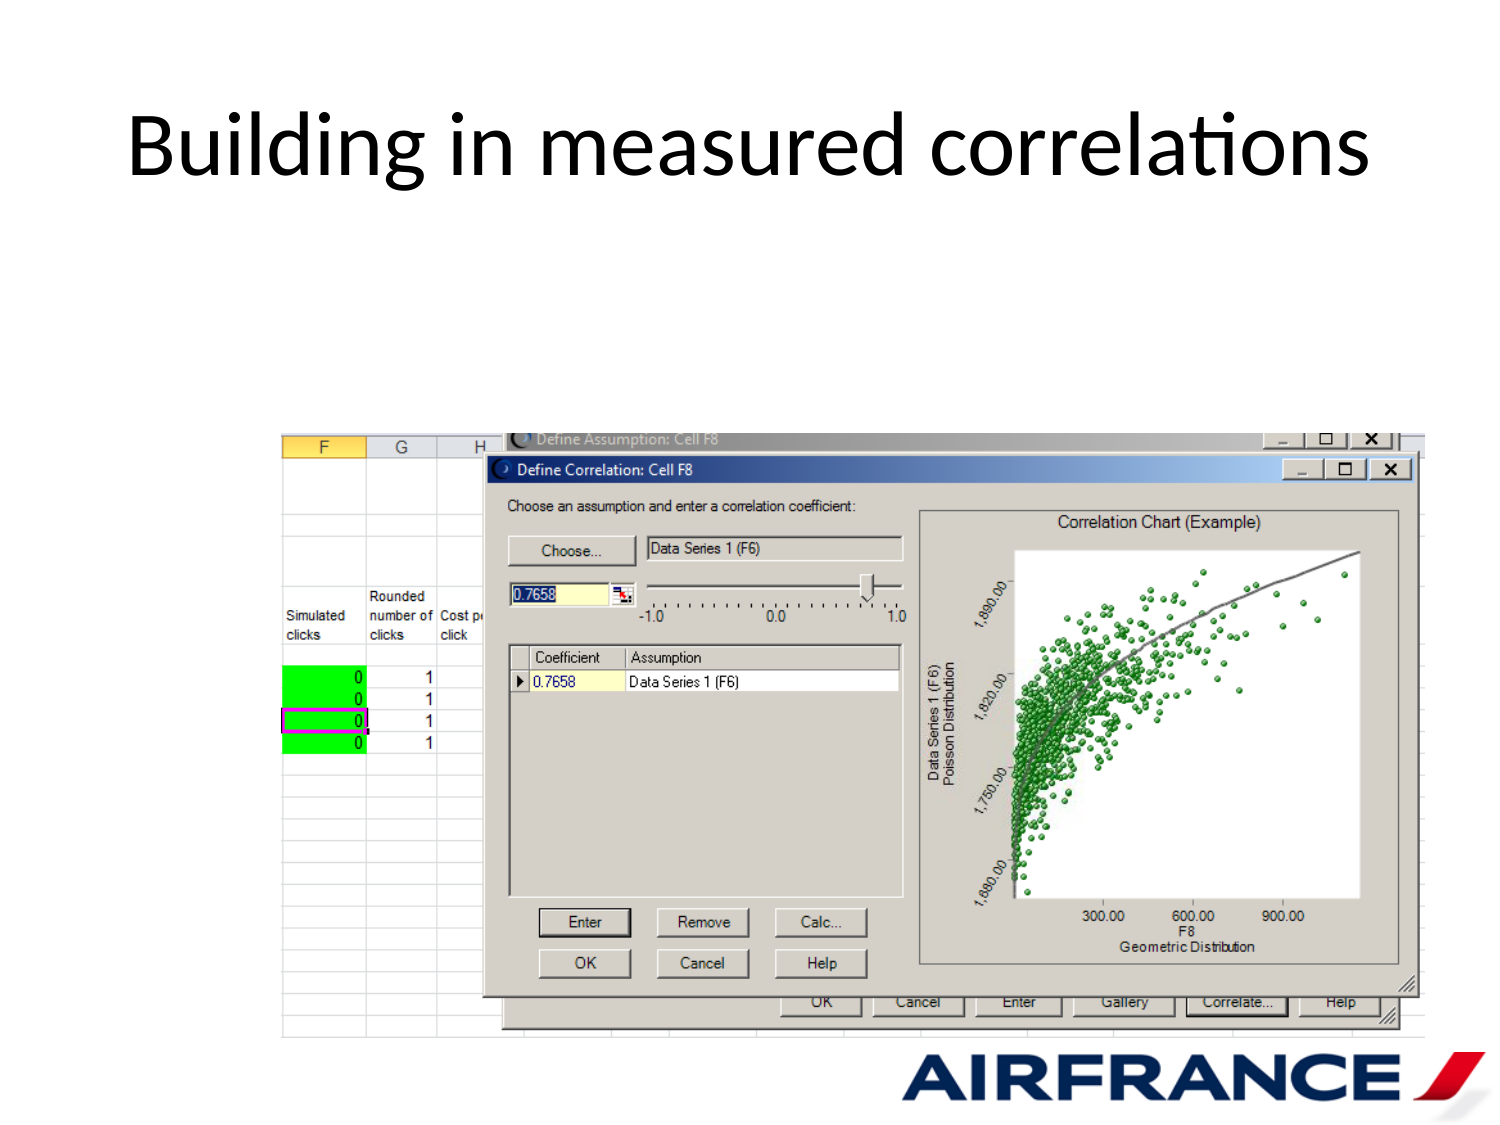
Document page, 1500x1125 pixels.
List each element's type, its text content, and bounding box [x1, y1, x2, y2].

title Building in measured correlations [75, 45, 1425, 233]
picture [280, 433, 1426, 1039]
picture [900, 1052, 1500, 1125]
